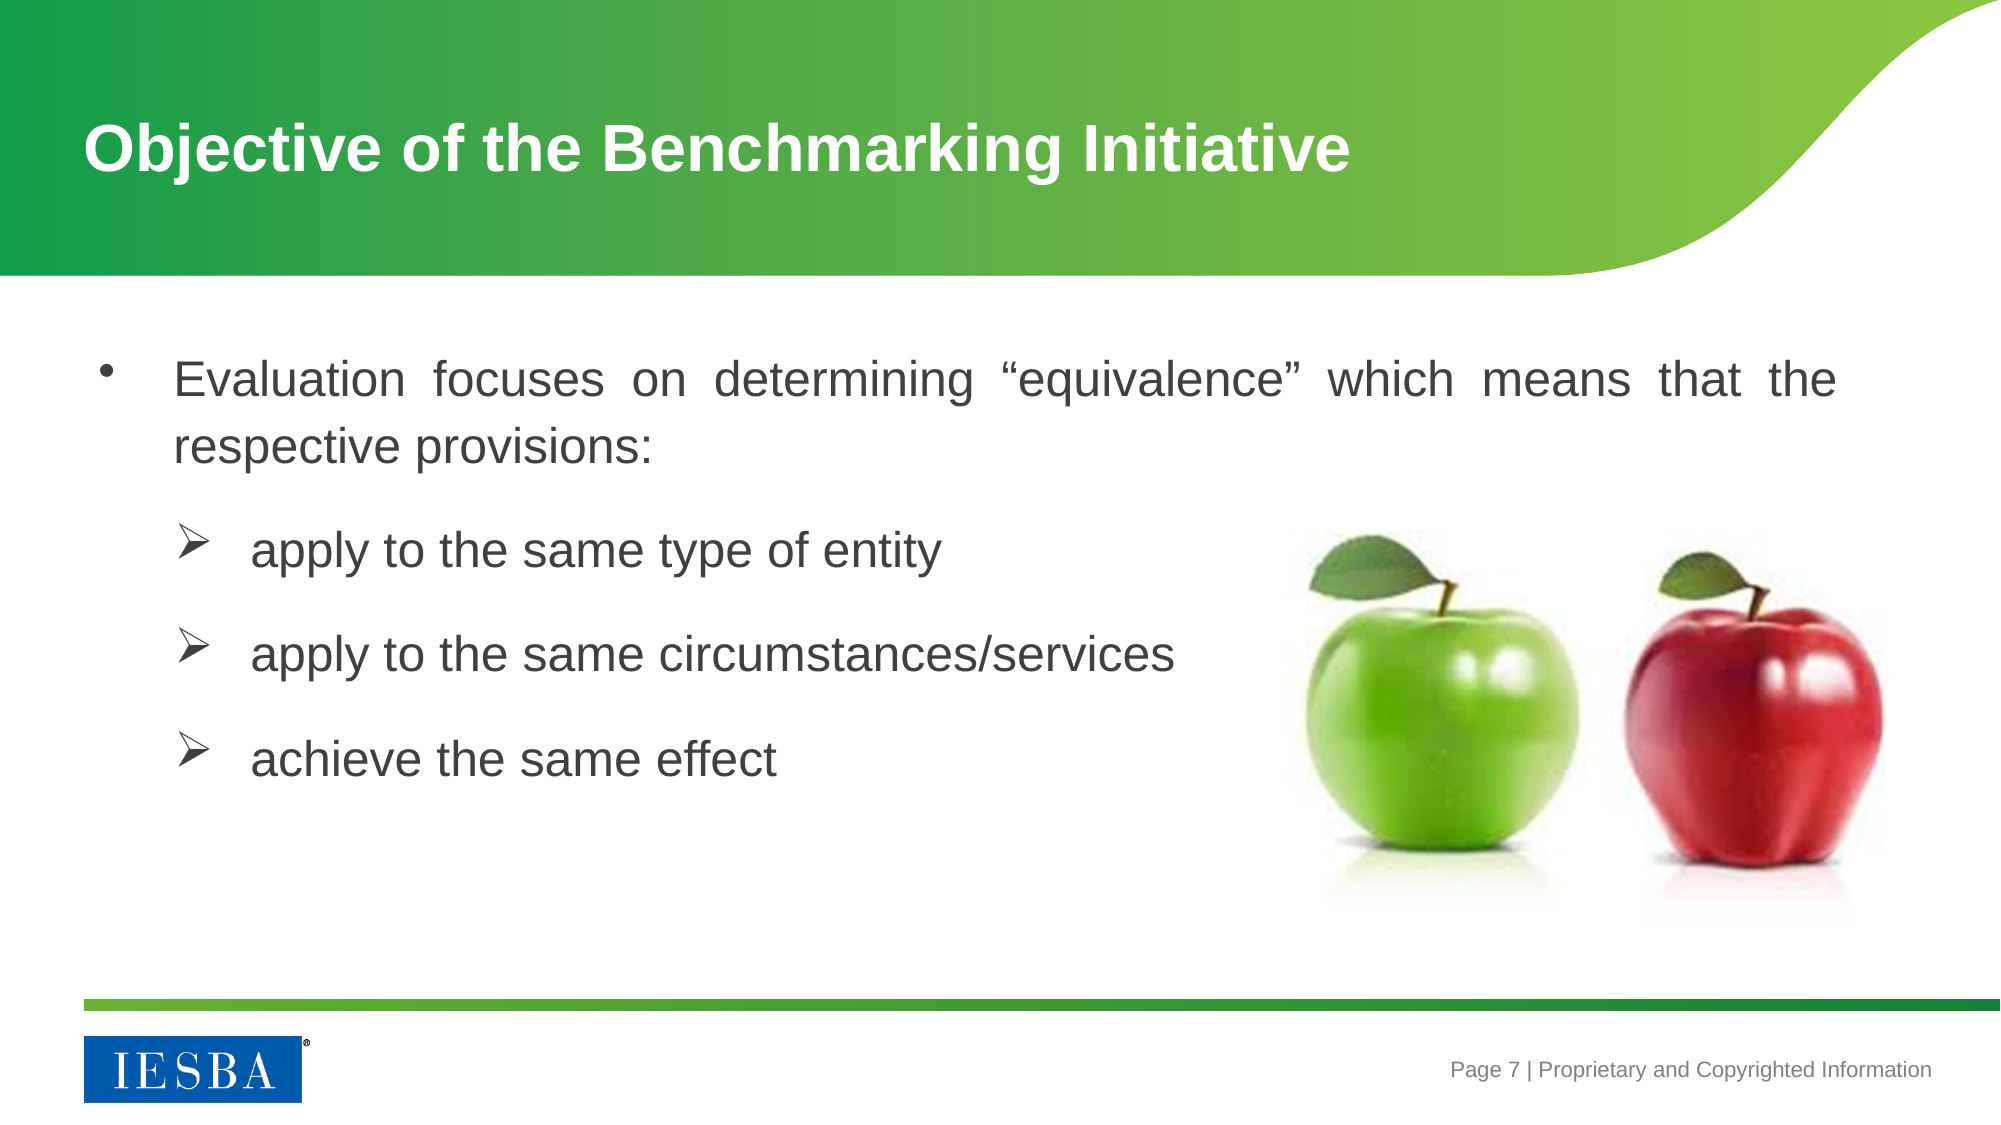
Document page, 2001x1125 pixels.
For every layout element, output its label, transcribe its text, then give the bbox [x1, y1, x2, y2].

list Evaluation focuses on determining “equivalence” which means that the respective provisions: apply to the same type of entity apply to the same circumstances/services achieve the same effect [83, 332, 1854, 994]
picture [84, 1036, 310, 1103]
picture [1247, 491, 1917, 956]
title Objective of the Benchmarking Initiative [83, 101, 1734, 189]
picture [0, 0, 2000, 276]
